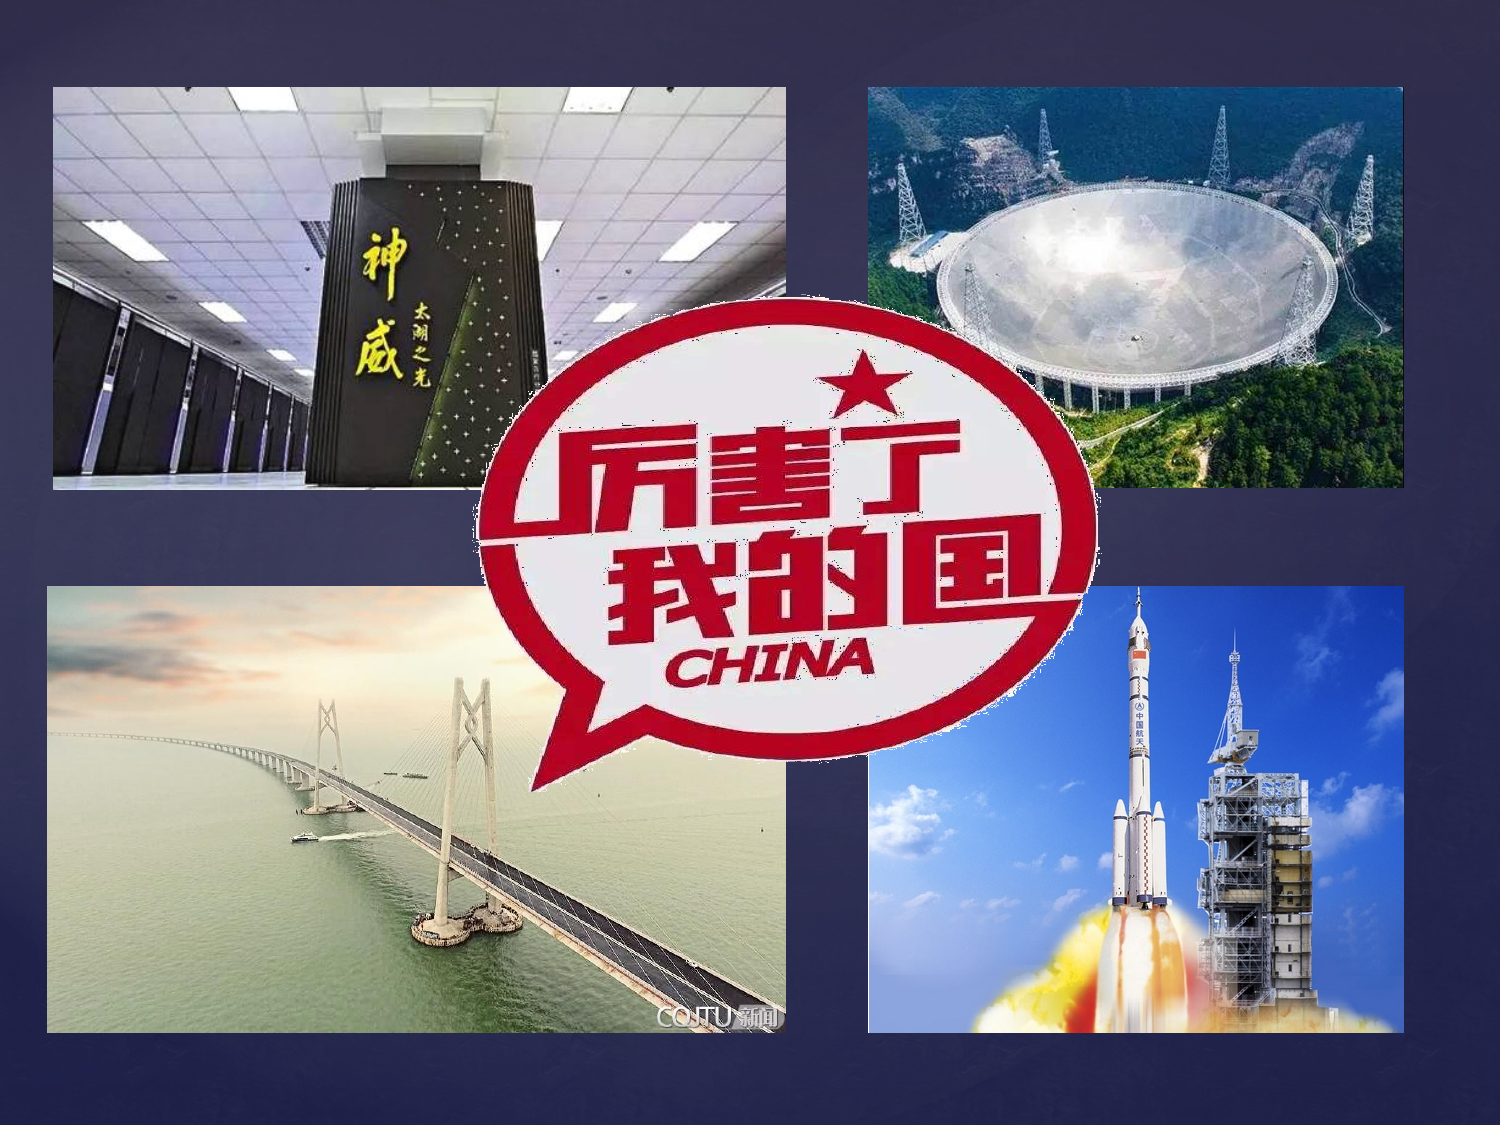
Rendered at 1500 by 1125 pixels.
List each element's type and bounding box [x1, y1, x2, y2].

picture [52, 87, 786, 491]
picture [46, 585, 786, 1034]
picture [867, 585, 1404, 1034]
picture [867, 87, 1404, 489]
list [450, 274, 1120, 807]
